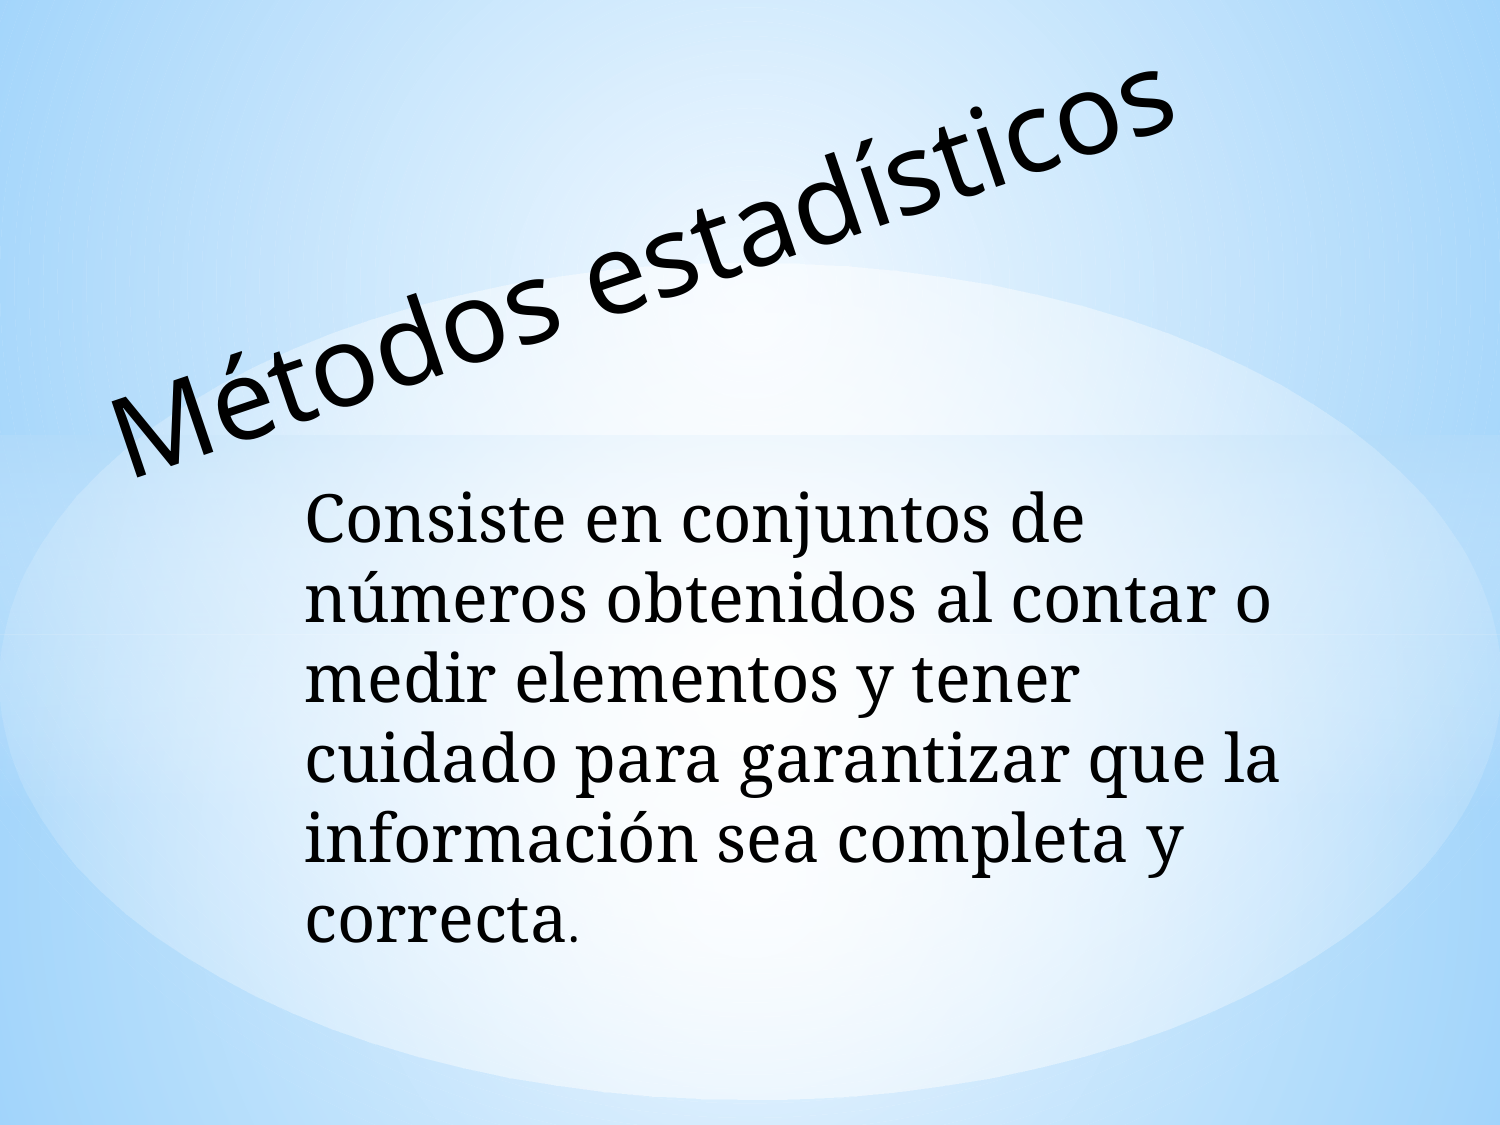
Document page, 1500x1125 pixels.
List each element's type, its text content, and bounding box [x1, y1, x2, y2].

subtitle Consiste en conjuntos de números obtenidos al contar o medir elementos y tener cuidado para garantizar que la información sea completa y correcta. [289, 468, 1340, 1012]
text_box Métodos estadísticos [75, 5, 1206, 515]
